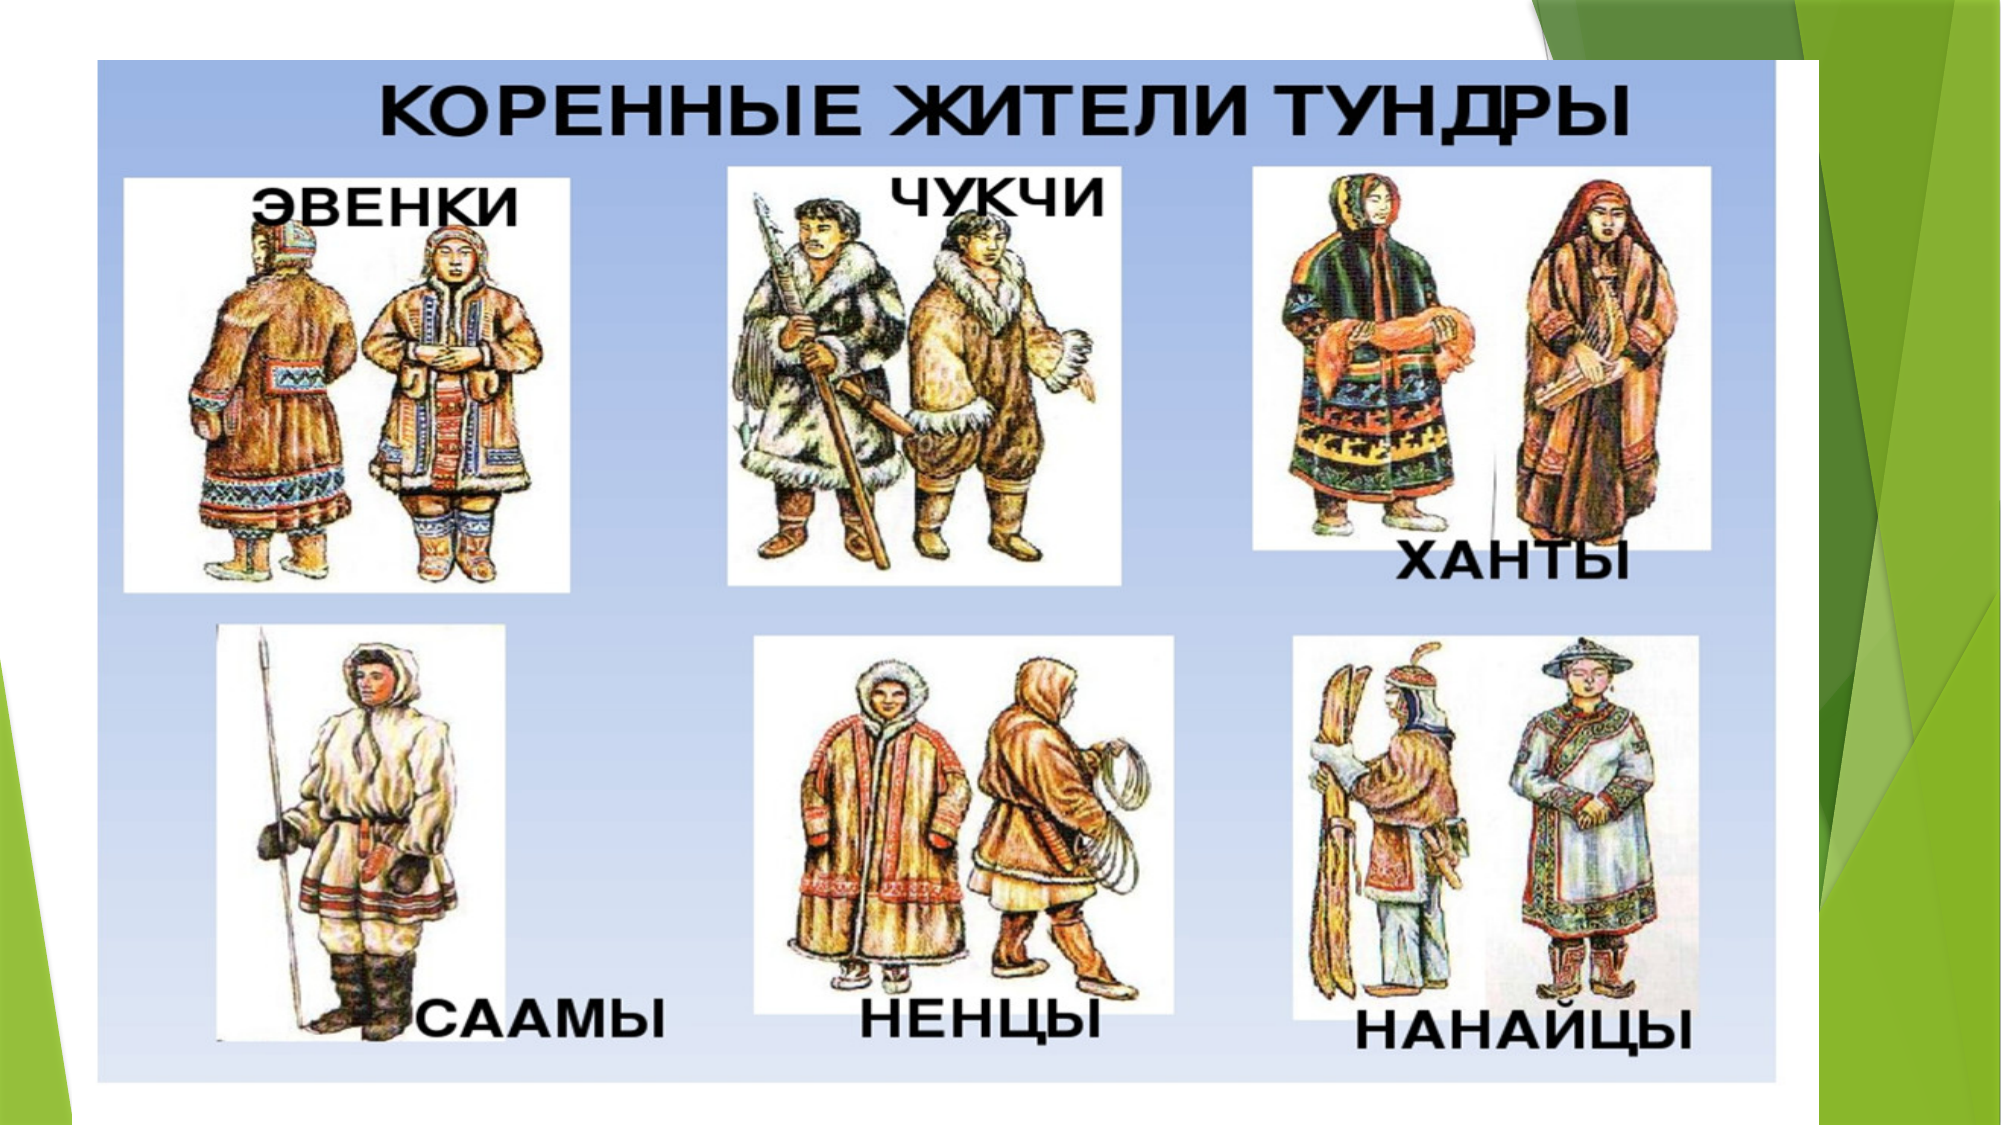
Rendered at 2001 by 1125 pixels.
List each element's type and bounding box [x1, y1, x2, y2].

picture [72, 59, 1819, 1125]
